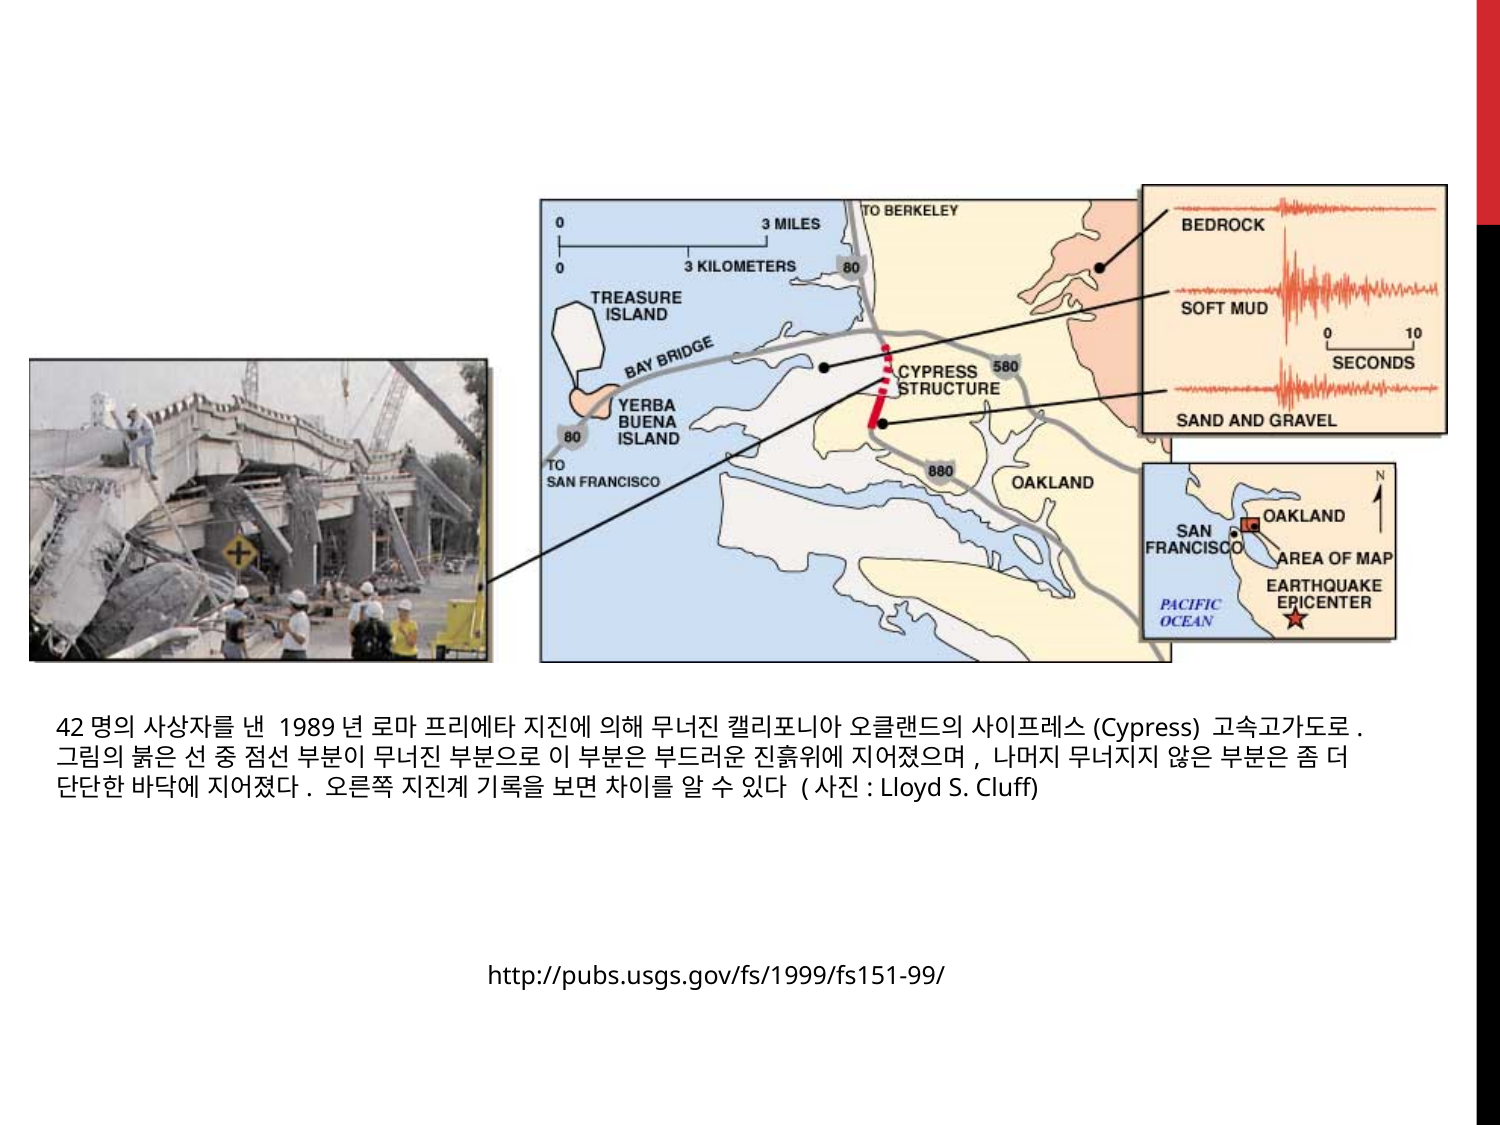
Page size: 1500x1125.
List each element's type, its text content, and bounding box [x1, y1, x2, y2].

text_box http://pubs.usgs.gov/fs/1999/fs151-99/ [472, 952, 961, 997]
picture [28, 183, 1449, 664]
text_box 42명의 사상자를 낸 1989년 로마 프리에타 지진에 의해 무너진 캘리포니아 오클랜드의 사이프레스(Cypress) 고속고가도로. 그림의 붉은 선 중 점선 부분이 무너진 부분으로 이 부분은 부드러운 진흙위에 지어졌으며, 나머지 무너지지 않은 부분은 좀 더 단단한 바닥에 지어졌다. 오른쪽 지진계 기록을 보면 차이를 알 수 있다 (사진: Lloyd S. Cluff) [41, 704, 1400, 809]
